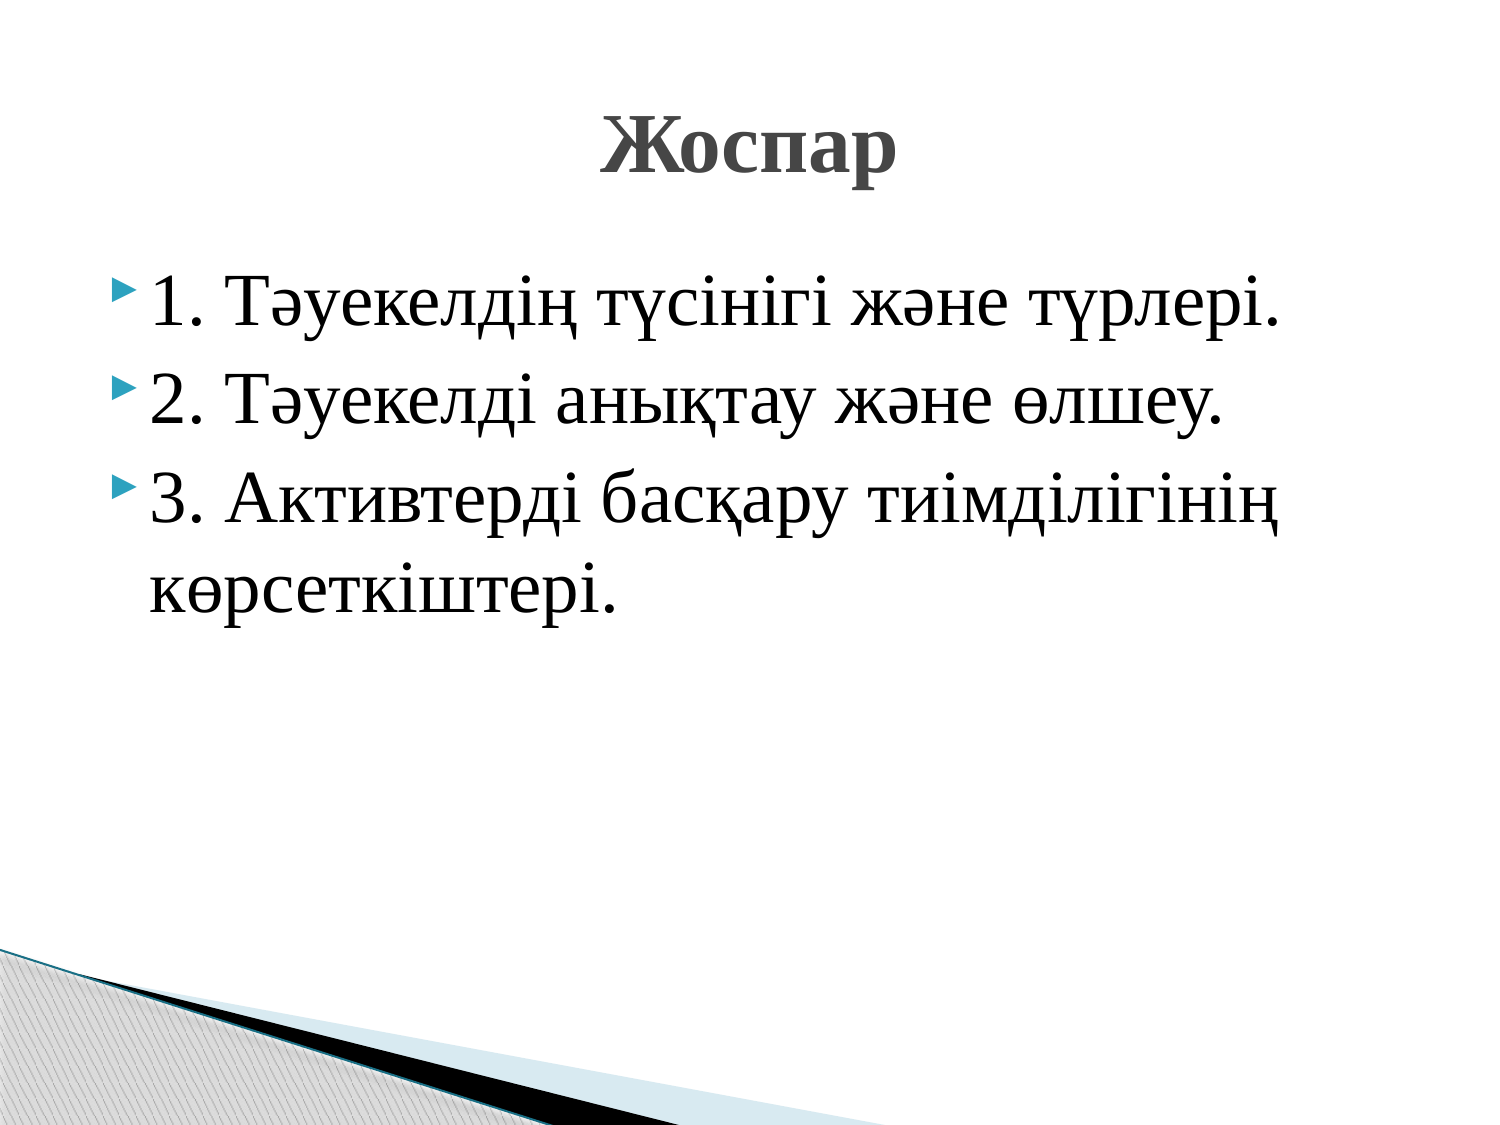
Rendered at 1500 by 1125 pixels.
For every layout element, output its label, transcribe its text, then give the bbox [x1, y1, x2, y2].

list 1. Тәуекелдің түсінігі және түрлері. 2. Тәуекелді анықтау және өлшеу. 3. Активтерді басқару тиімділігінің көрсеткіштері. [75, 243, 1425, 986]
title Жоспар [75, 45, 1425, 233]
